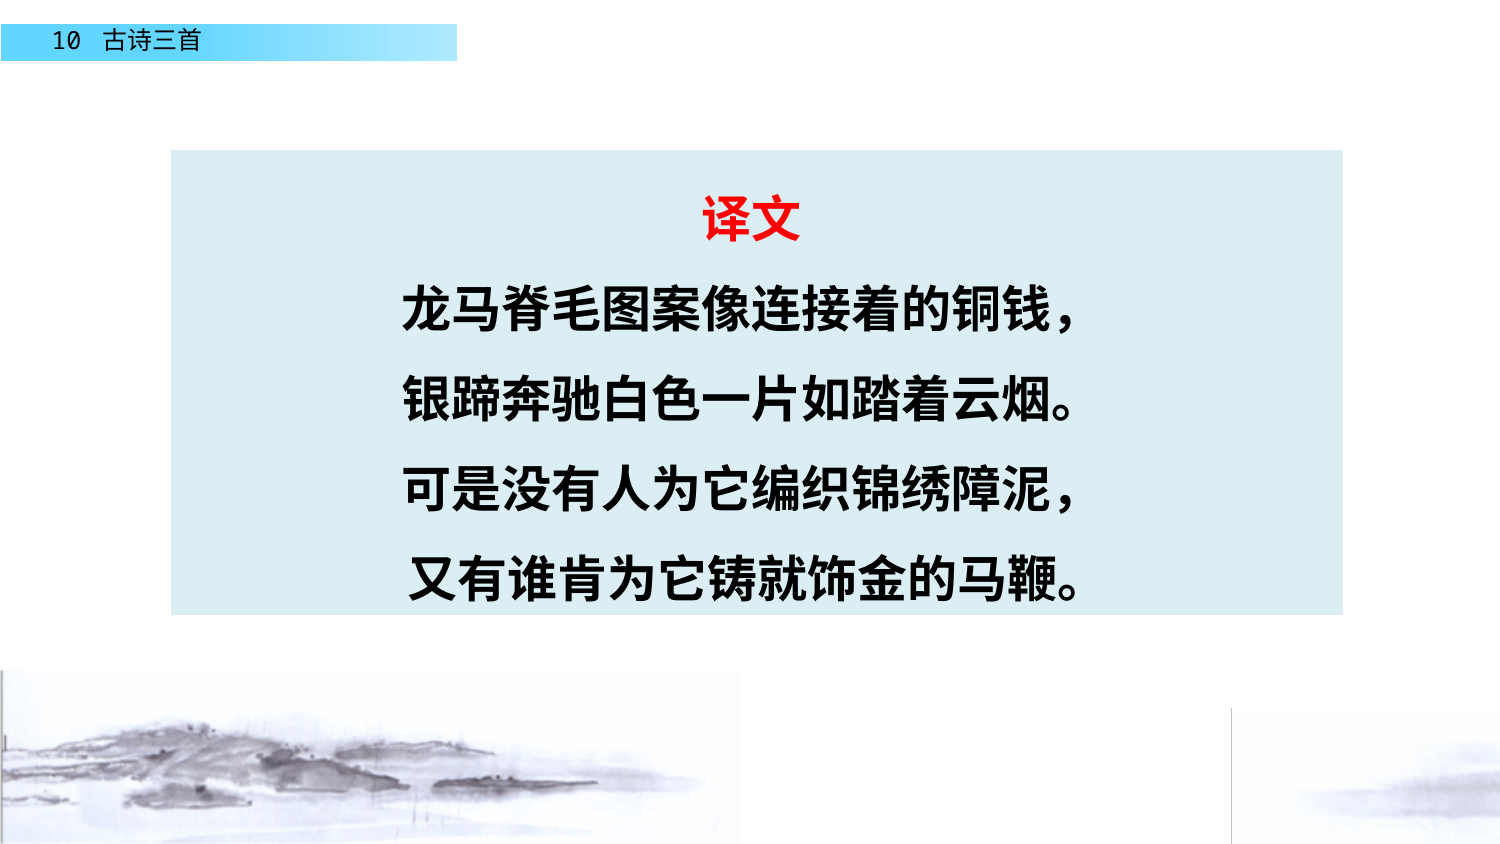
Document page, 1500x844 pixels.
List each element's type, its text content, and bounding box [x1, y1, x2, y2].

text_box 译文 龙马脊毛图案像连接着的铜钱， 银蹄奔驰白色一片如踏着云烟。 可是没有人为它编织锦绣障泥， 又有谁肯为它铸就饰金的马鞭。 [171, 150, 1343, 615]
picture [0, 670, 739, 844]
picture [1230, 708, 1500, 844]
